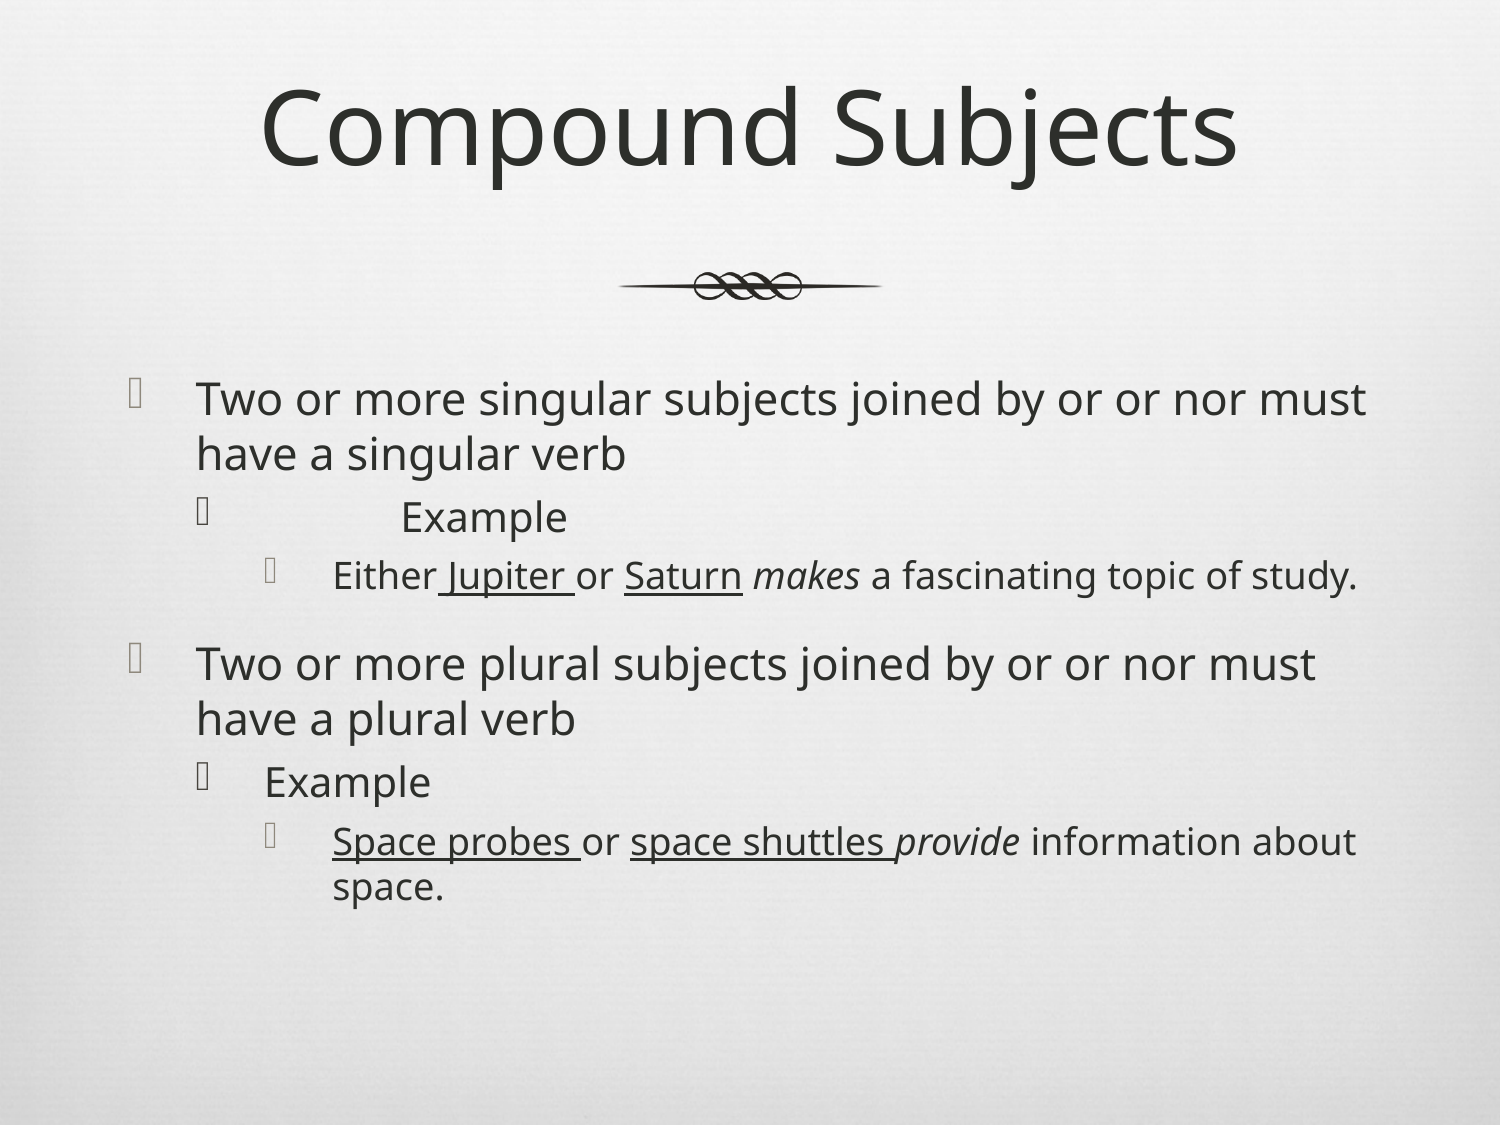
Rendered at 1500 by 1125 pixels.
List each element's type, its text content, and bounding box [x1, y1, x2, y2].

list Two or more singular subjects joined by or or nor must have a singular verb Example Either Jupiter or Saturn makes a fascinating topic of study. Two or more plural subjects joined by or or nor must have a plural verb Example Space probes or space shuttles provide information about space. [112, 362, 1388, 963]
picture [615, 272, 885, 300]
title Compound Subjects [112, 11, 1388, 236]
